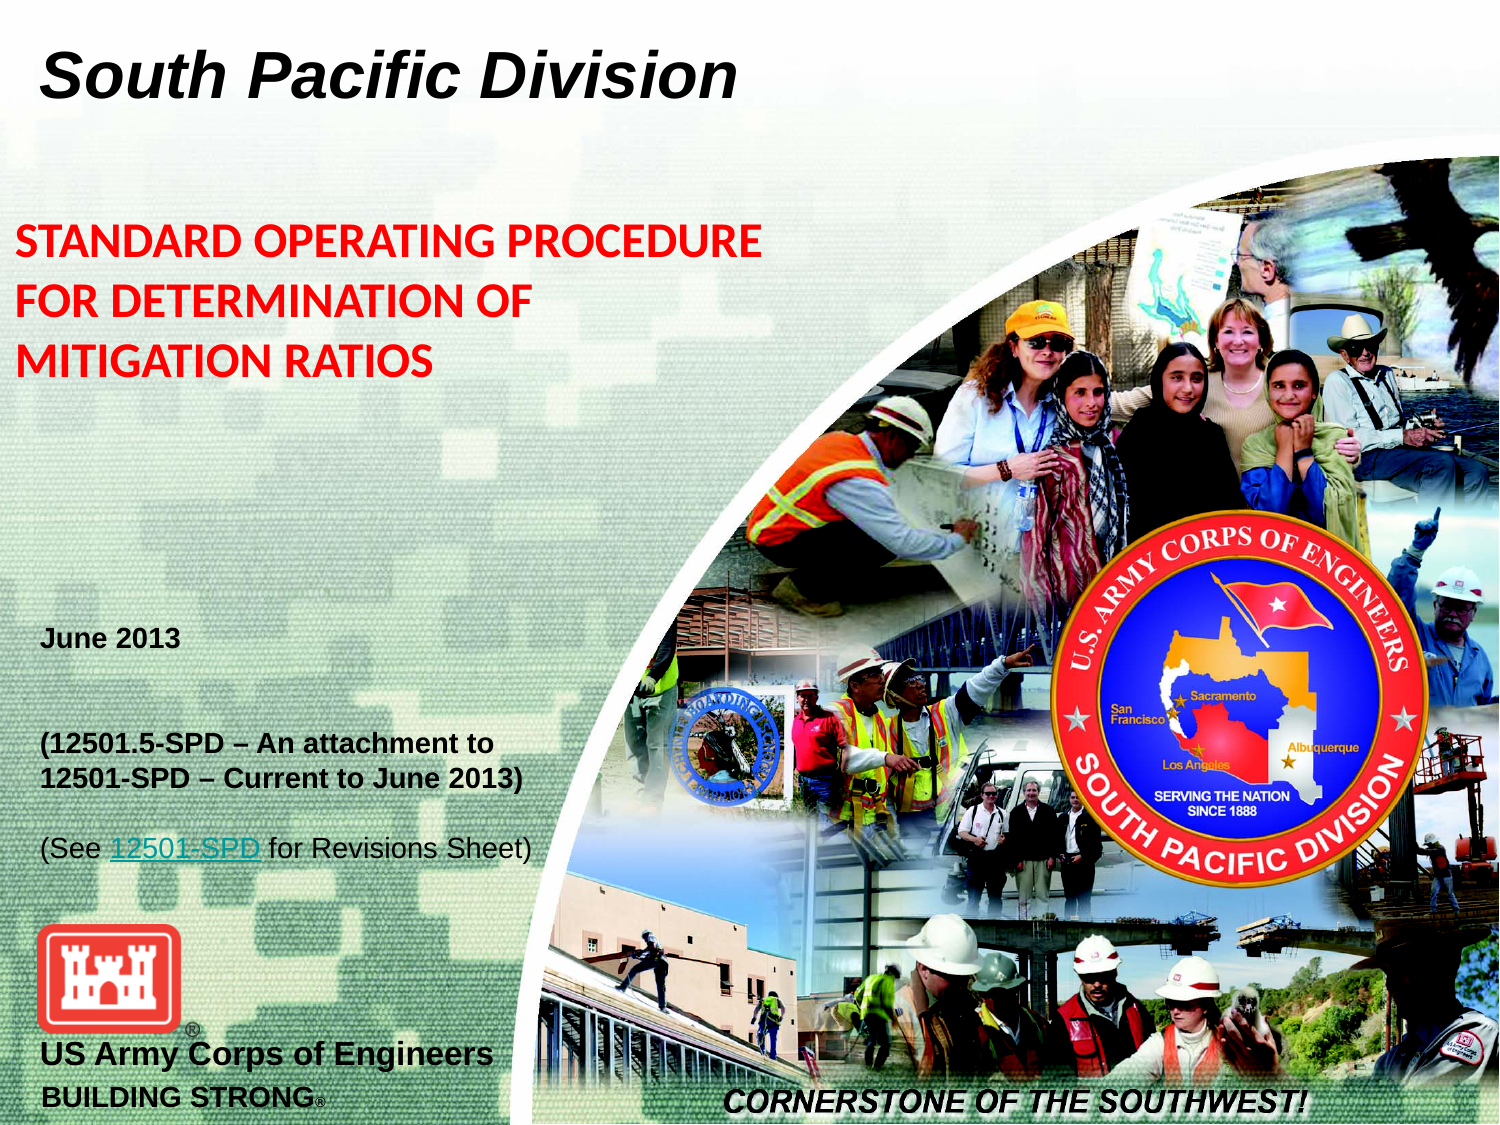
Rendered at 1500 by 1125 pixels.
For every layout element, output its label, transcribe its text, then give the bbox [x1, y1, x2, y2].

subtitle STANDARD OPERATING PROCEDURE FOR DETERMINATION OF MITIGATION RATIOS [0, 200, 1475, 513]
text_box June 2013 (12501.5-SPD – An attachment to 12501-SPD – Current to June 2013) (See 12501-SPD for Revisions Sheet) [24, 612, 697, 872]
picture [0, 0, 1500, 1125]
title South Pacific Division [24, 24, 1300, 200]
